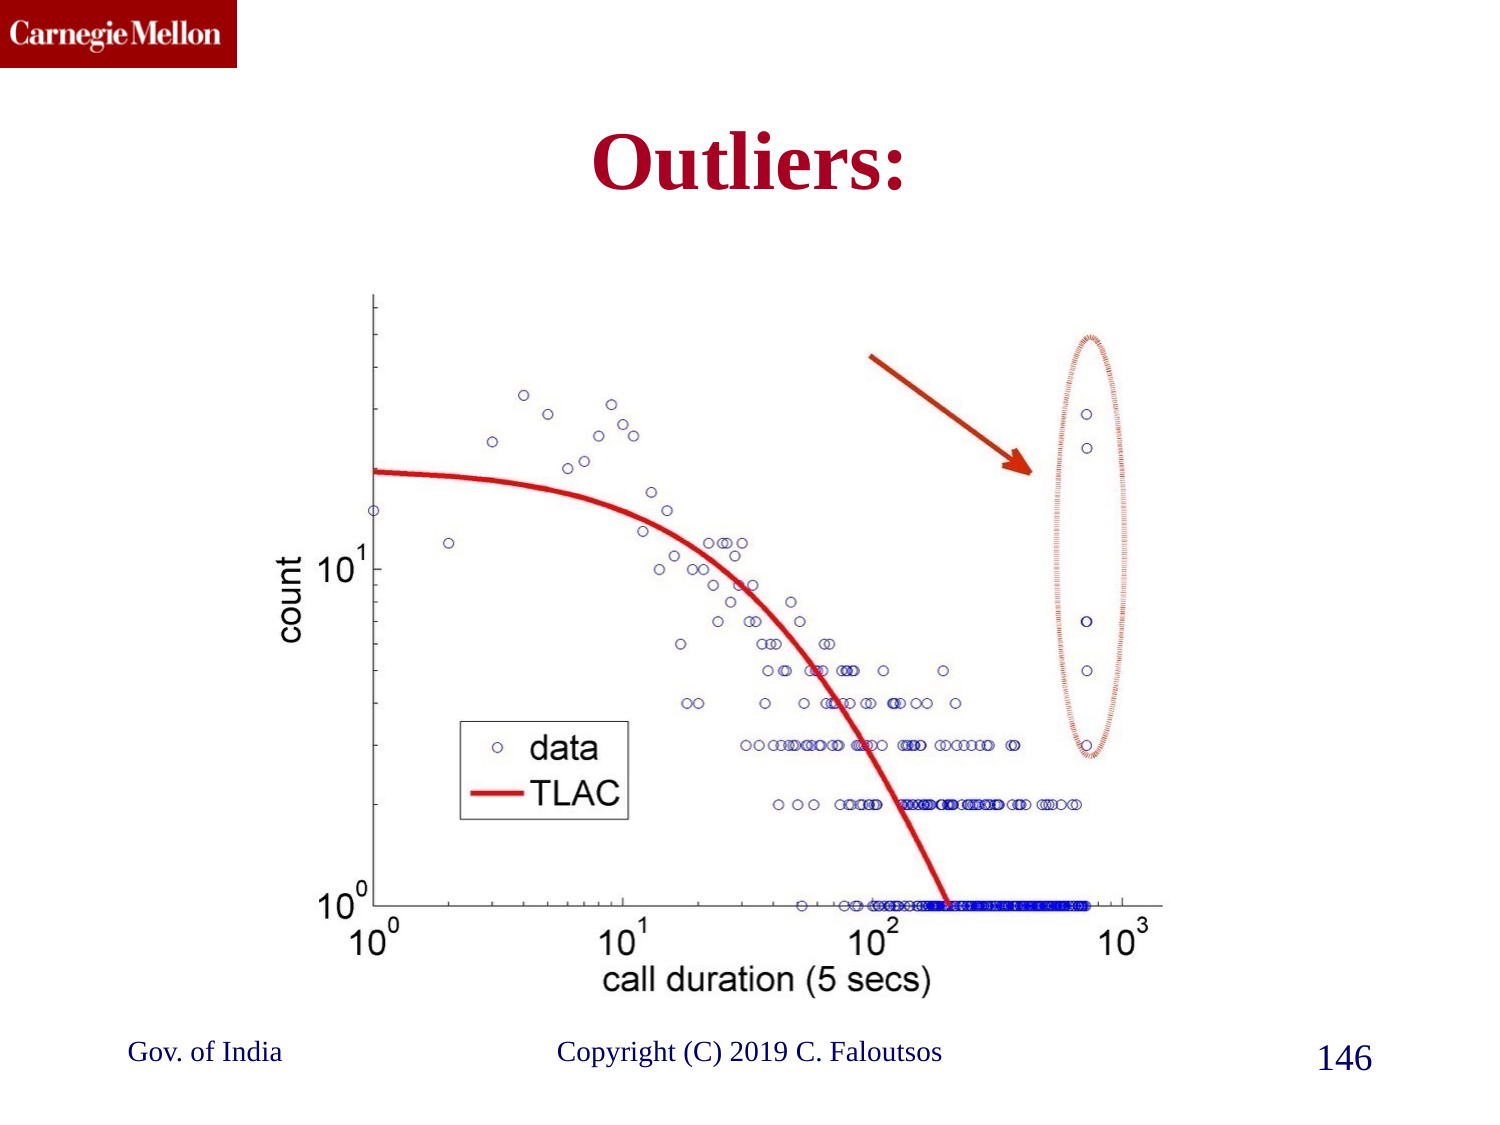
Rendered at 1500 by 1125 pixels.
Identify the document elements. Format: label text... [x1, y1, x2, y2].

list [112, 237, 1388, 1001]
title Outliers: [112, 99, 1388, 213]
slide_number 146 [1074, 1024, 1388, 1101]
footer Copyright (C) 2019 C. Faloutsos [512, 1024, 988, 1101]
slide_number Gov. of India [112, 1024, 426, 1101]
picture [0, 0, 237, 68]
